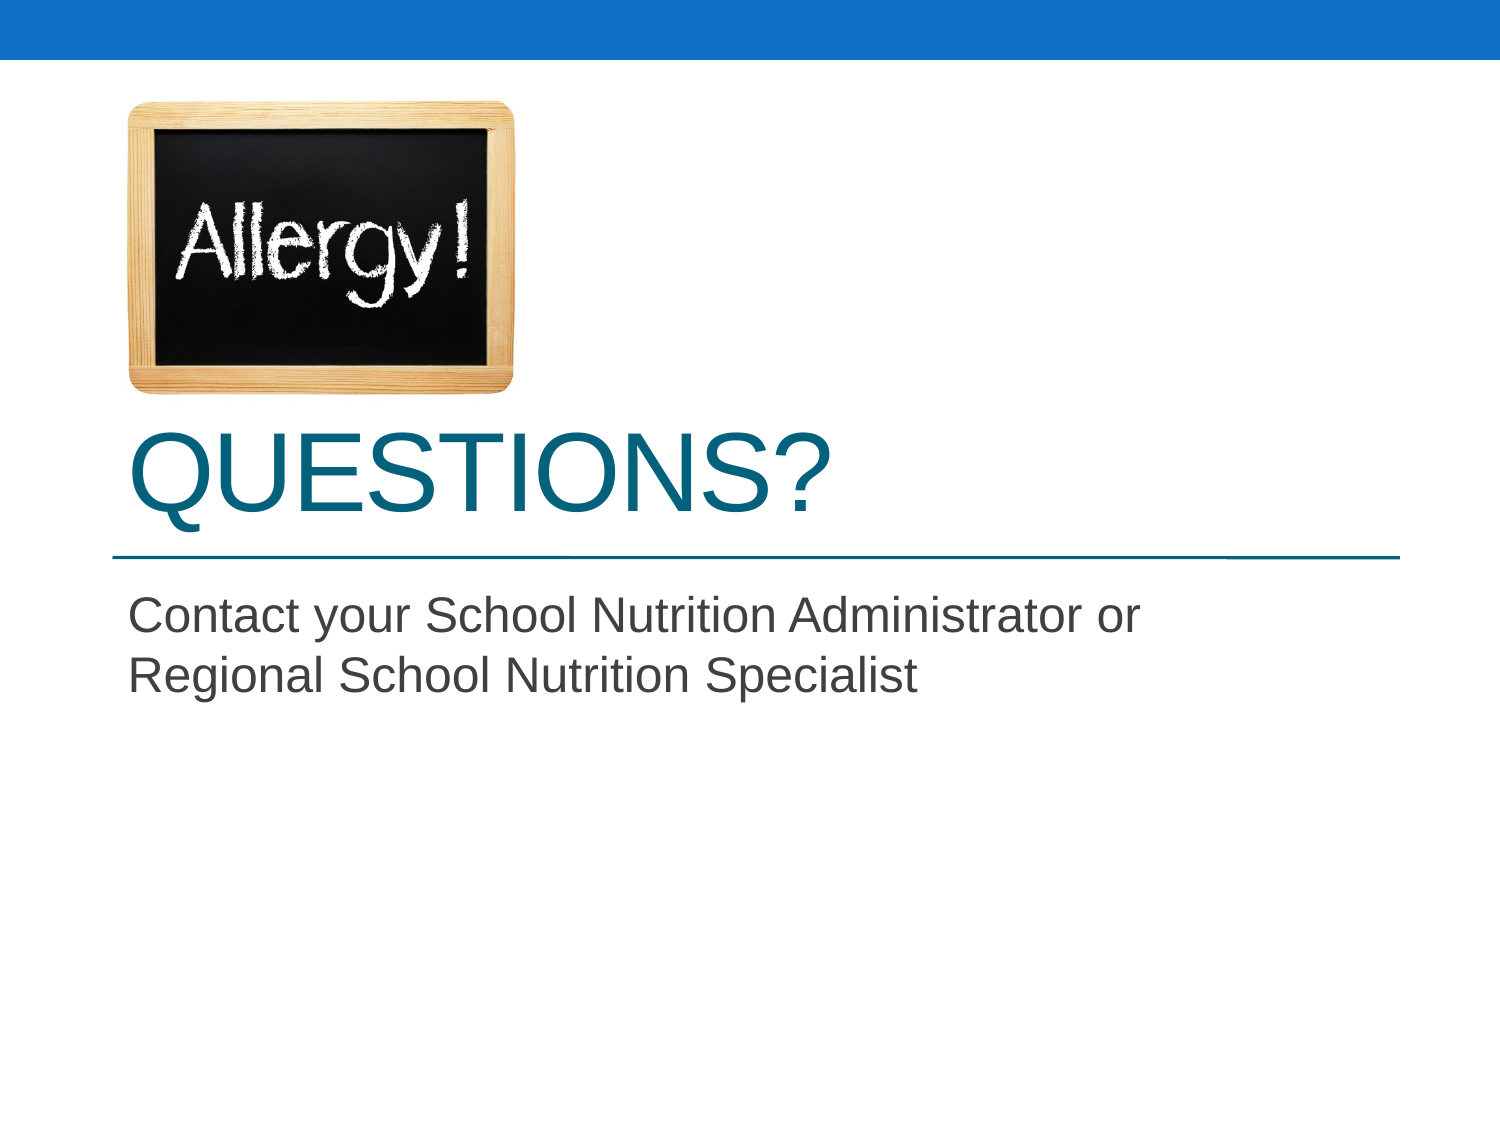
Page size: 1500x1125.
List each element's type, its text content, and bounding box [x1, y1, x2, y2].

title Questions? [112, 224, 1400, 542]
subtitle Contact your School Nutrition Administrator or Regional School Nutrition Specialist [112, 575, 1163, 863]
picture [112, 87, 529, 411]
